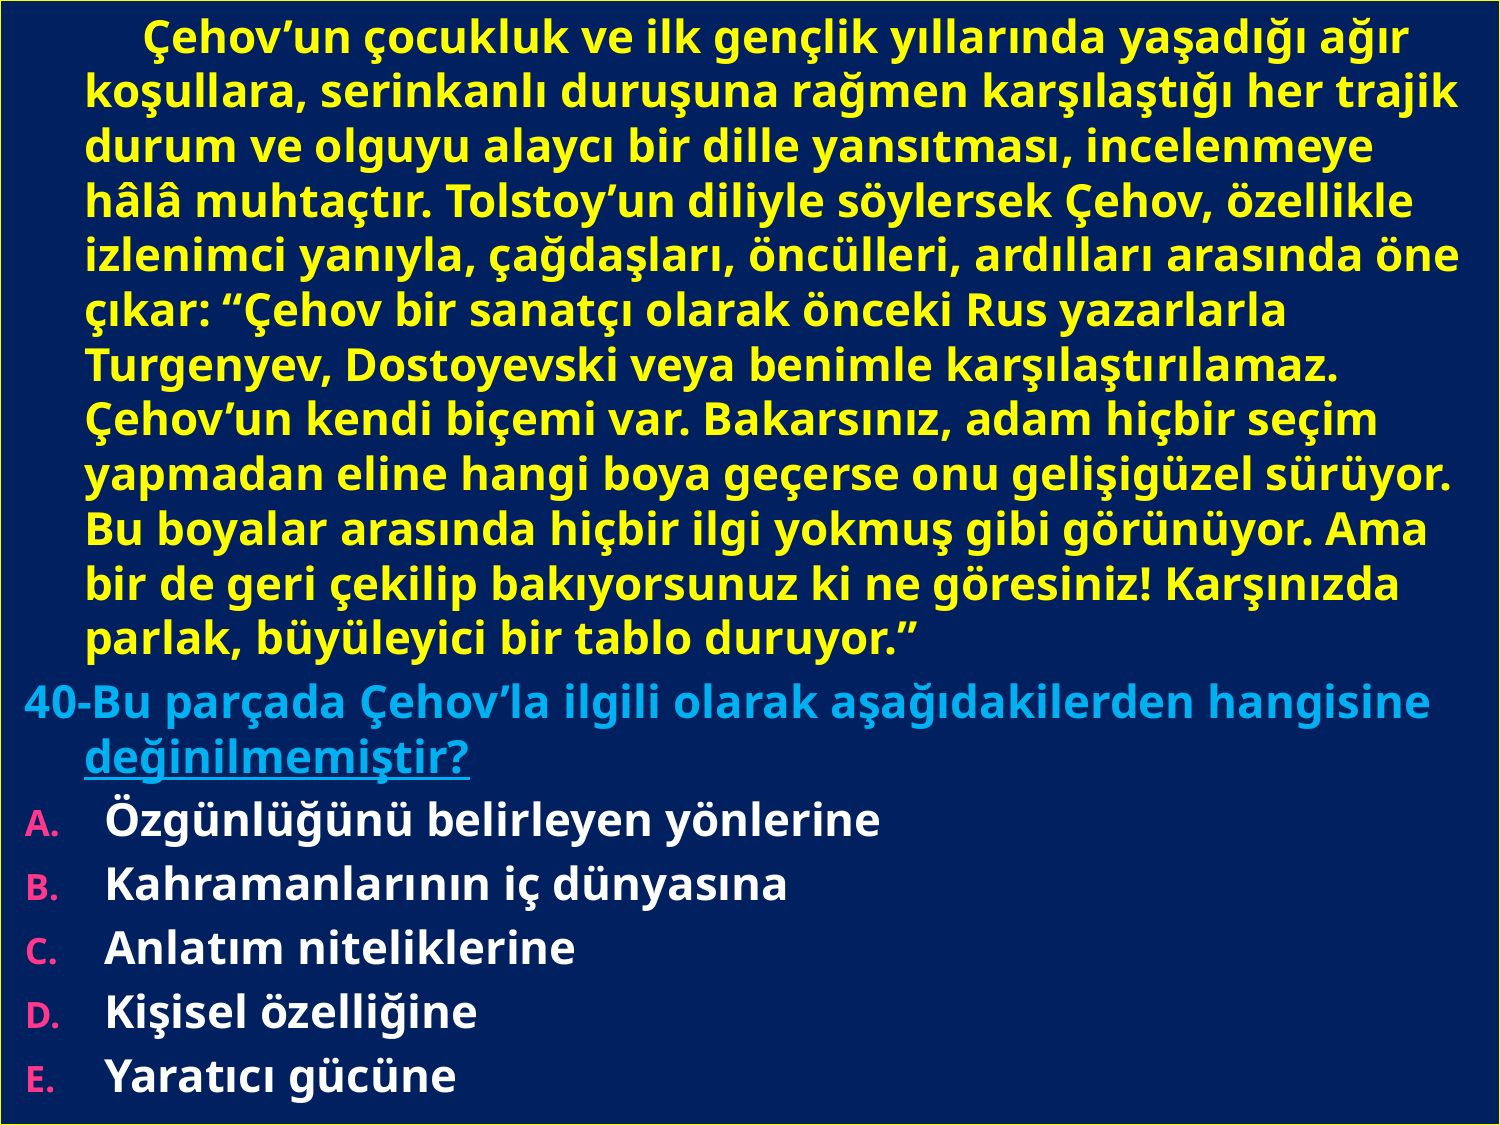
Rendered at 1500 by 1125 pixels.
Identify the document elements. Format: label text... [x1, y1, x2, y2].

list Çehov’un çocukluk ve ilk gençlik yıllarında yaşadığı ağır koşullara, serinkanlı duruşuna rağmen karşılaştığı her trajik durum ve olguyu alaycı bir dille yansıtması, incelenmeye hâlâ muhtaçtır. Tolstoy’un diliyle söylersek Çehov, özellikle izlenimci yanıyla, çağdaşları, öncülleri, ardılları arasında öne çıkar: “Çehov bir sanatçı olarak önceki Rus yazarlarla Turgenyev, Dostoyevski veya benimle karşılaştırılamaz. Çehov’un kendi biçemi var. Bakarsınız, adam hiçbir seçim yapmadan eline hangi boya geçerse onu gelişigüzel sürüyor. Bu boyalar arasında hiçbir ilgi yokmuş gibi görünüyor. Ama bir de geri çekilip bakıyorsunuz ki ne göresiniz! Karşınızda parlak, büyüleyici bir tablo duruyor.” 40-Bu parçada Çehov’la ilgili olarak aşağıdakilerden hangisine değinilmemiştir? Özgünlüğünü belirleyen yönlerine Kahramanlarının iç dünyasına Anlatım niteliklerine Kişisel özelliğine Yaratıcı gücüne [0, 0, 1500, 1125]
